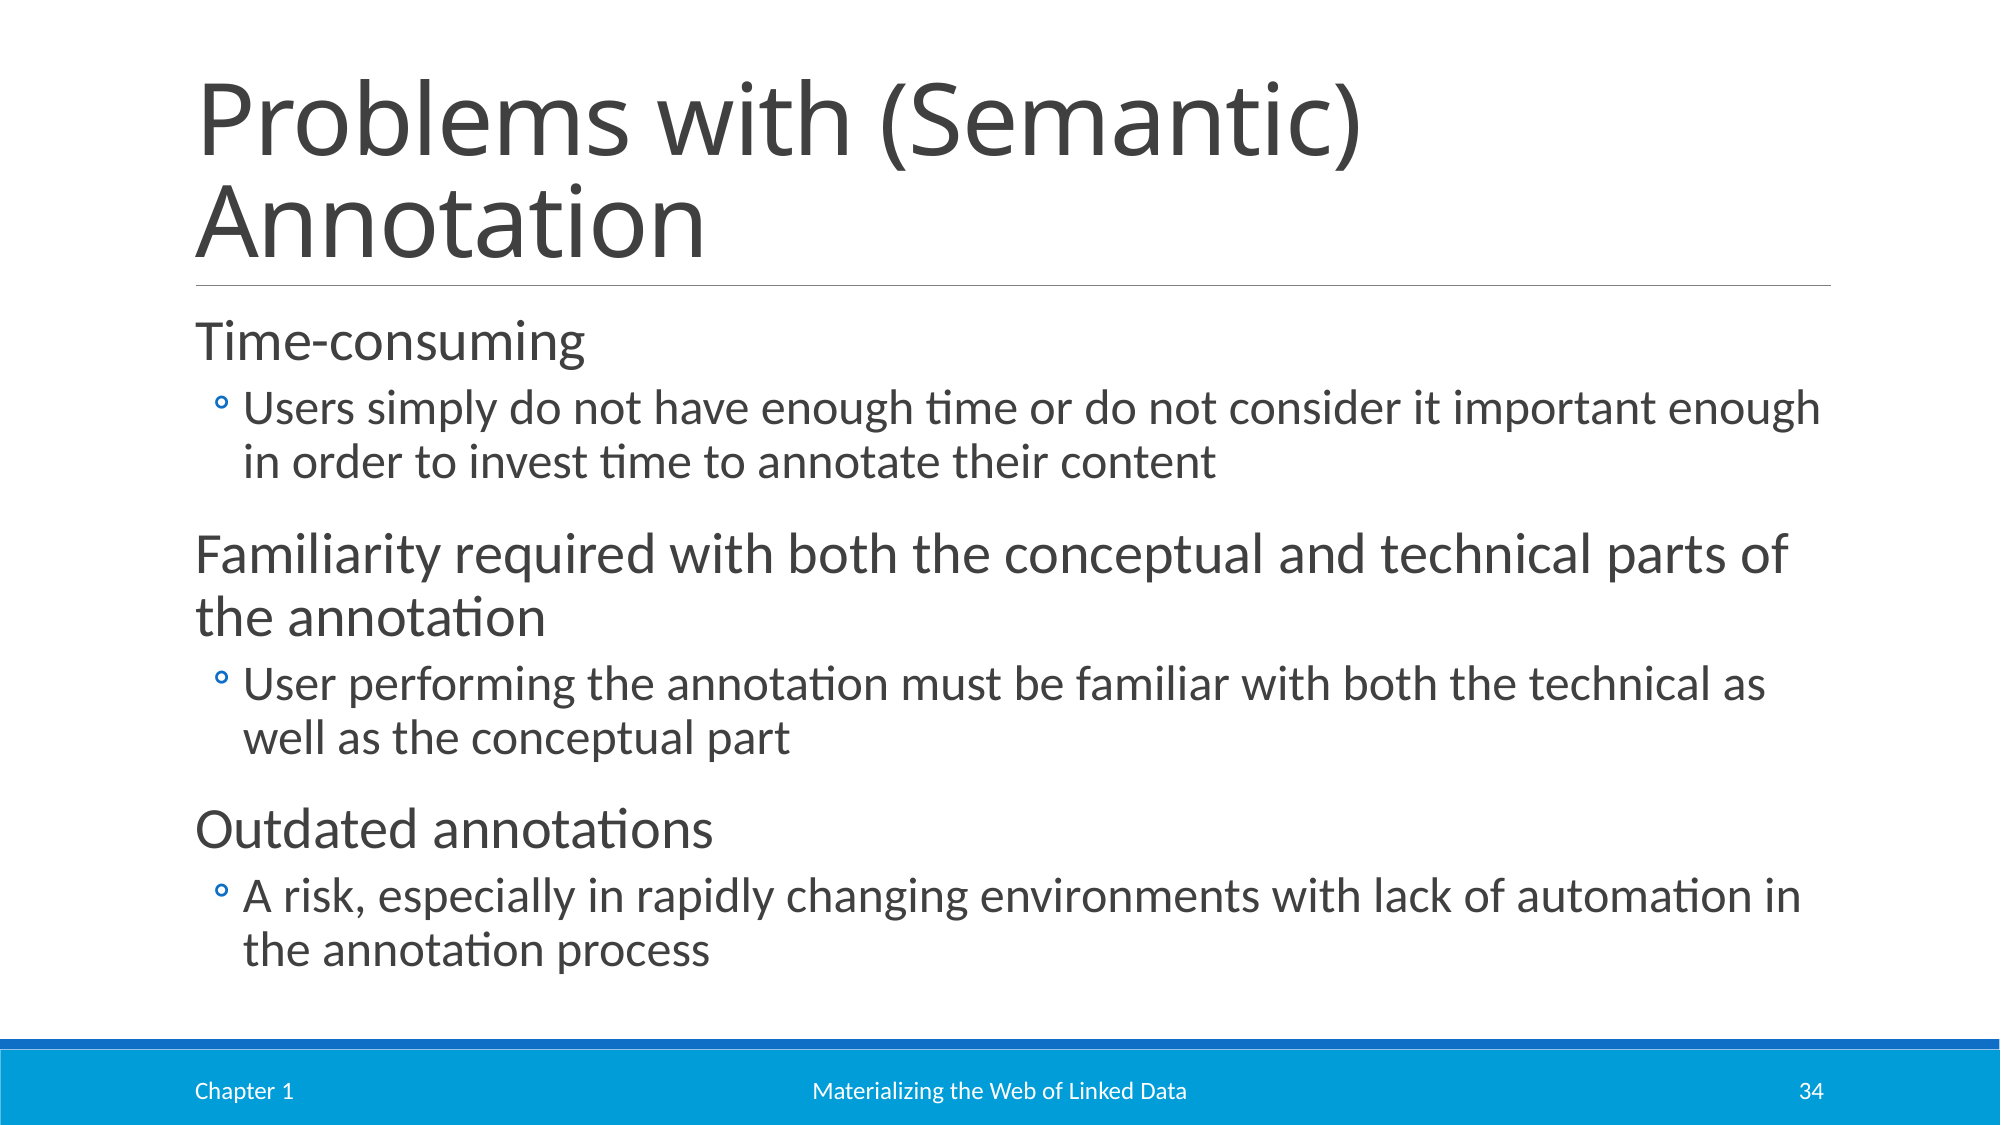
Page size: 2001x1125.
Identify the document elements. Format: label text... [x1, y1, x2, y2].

list Time-consuming Users simply do not have enough time or do not consider it important enough in order to invest time to annotate their content Familiarity required with both the conceptual and technical parts of the annotation User performing the annotation must be familiar with both the technical as well as the conceptual part Outdated annotations A risk, especially in rapidly changing environments with lack of automation in the annotation process [180, 302, 1830, 963]
footer Materializing the Web of Linked Data [604, 1059, 1396, 1120]
title Problems with (Semantic) Annotation [180, 47, 1830, 285]
slide_number 34 [1624, 1059, 1840, 1120]
slide_number Chapter 1 [180, 1059, 586, 1120]
